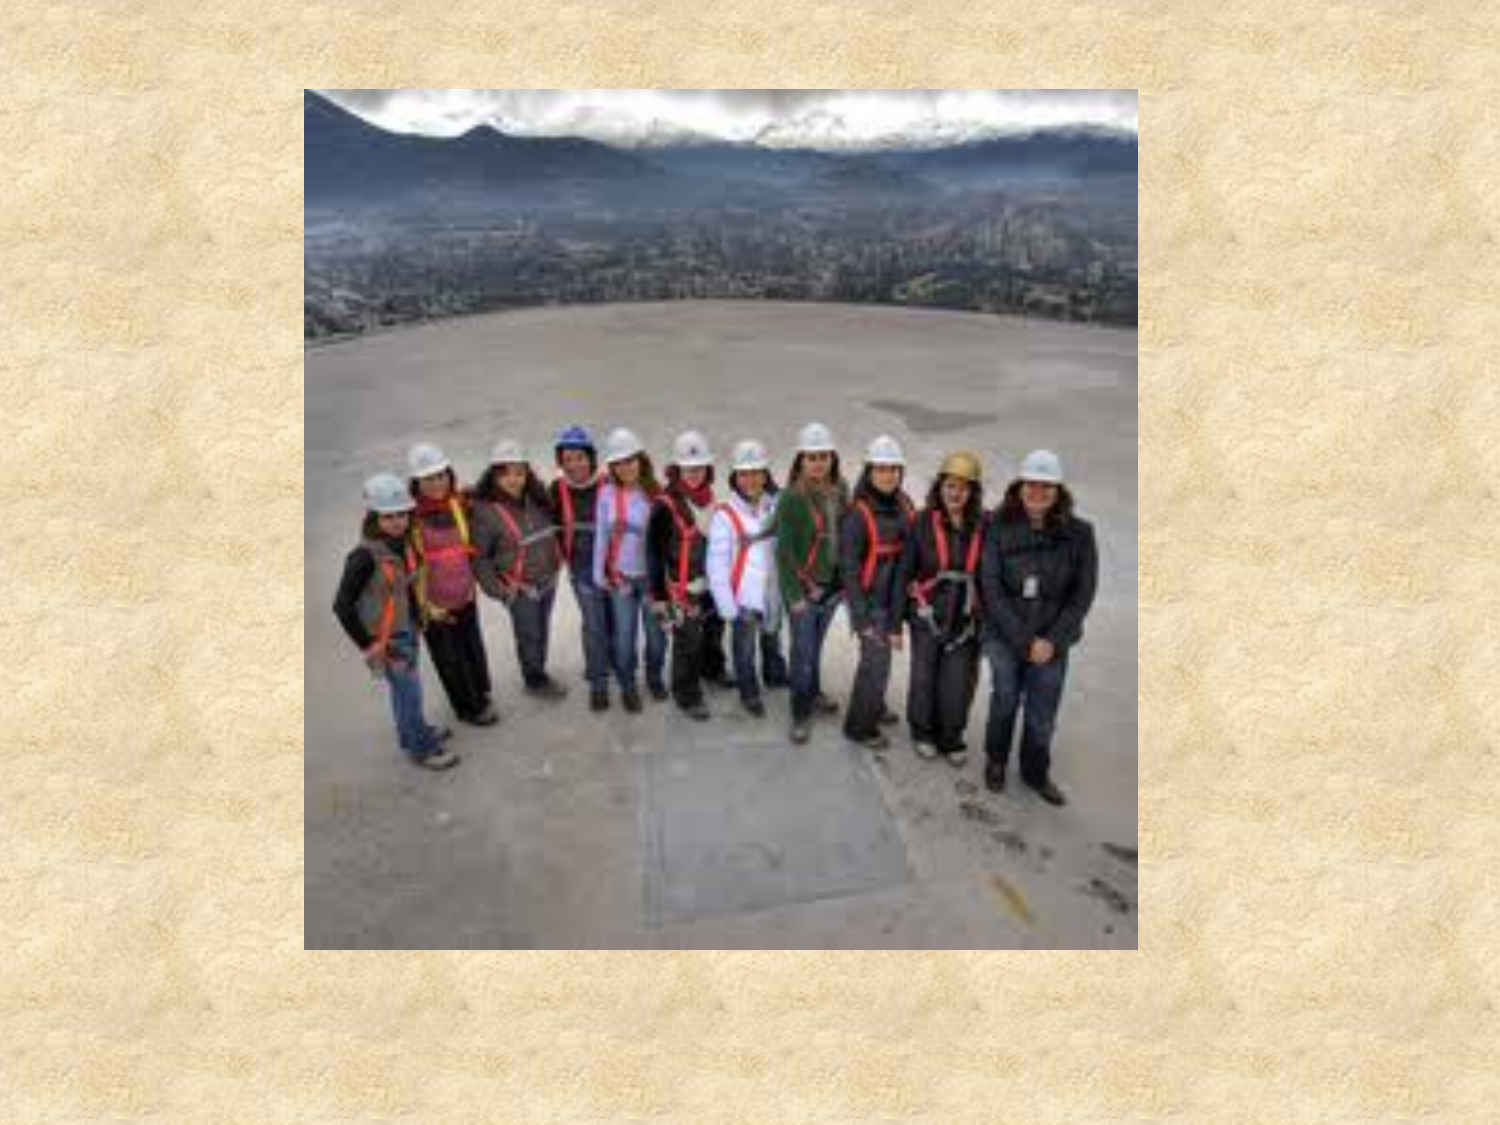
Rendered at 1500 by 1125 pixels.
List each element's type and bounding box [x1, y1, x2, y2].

picture [0, 0, 1500, 1125]
list [304, 89, 1138, 950]
